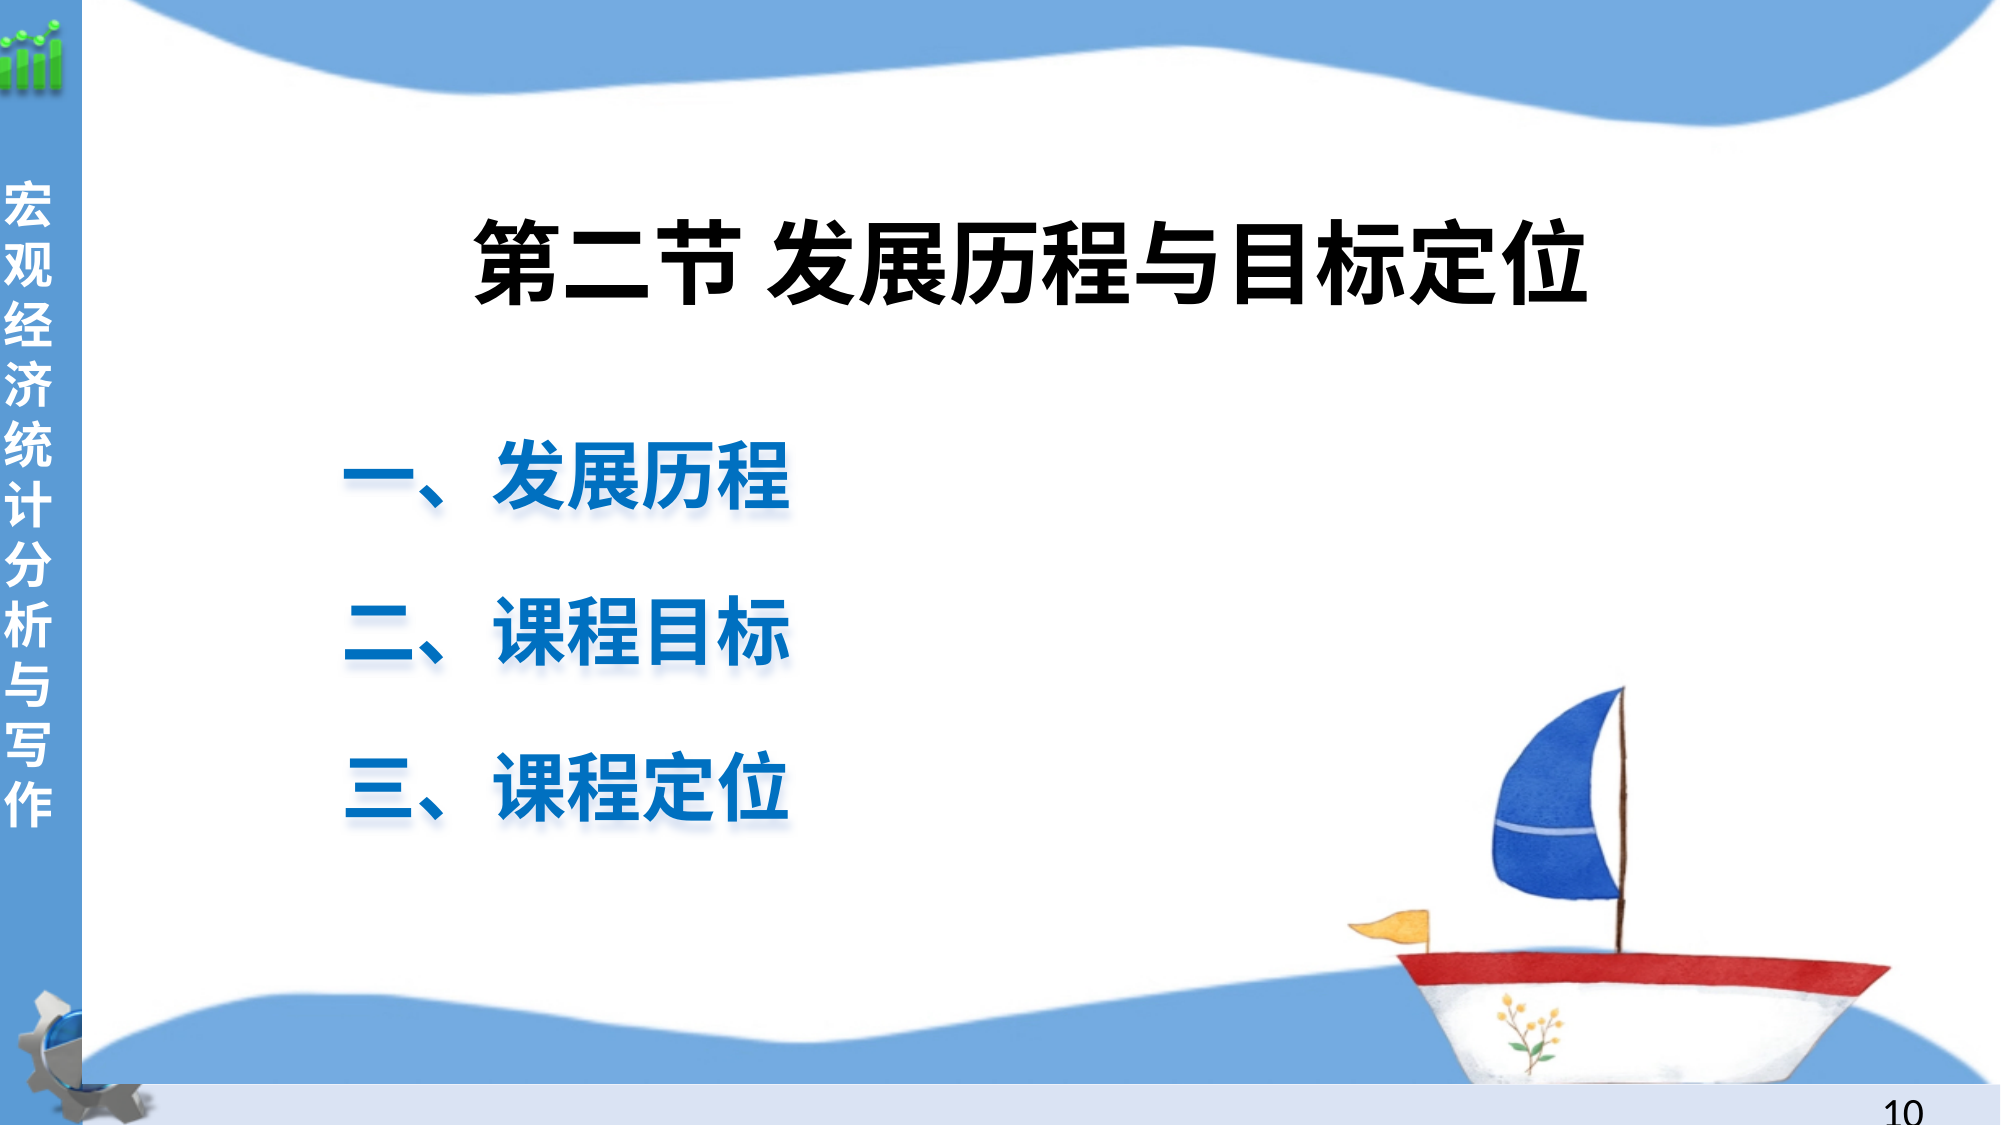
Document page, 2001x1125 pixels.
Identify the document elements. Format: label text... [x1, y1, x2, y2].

text_box 宏观经济统计分析与写作 [0, 116, 72, 891]
slide_number 9 [1786, 1085, 1940, 1125]
picture [0, 0, 2001, 1125]
